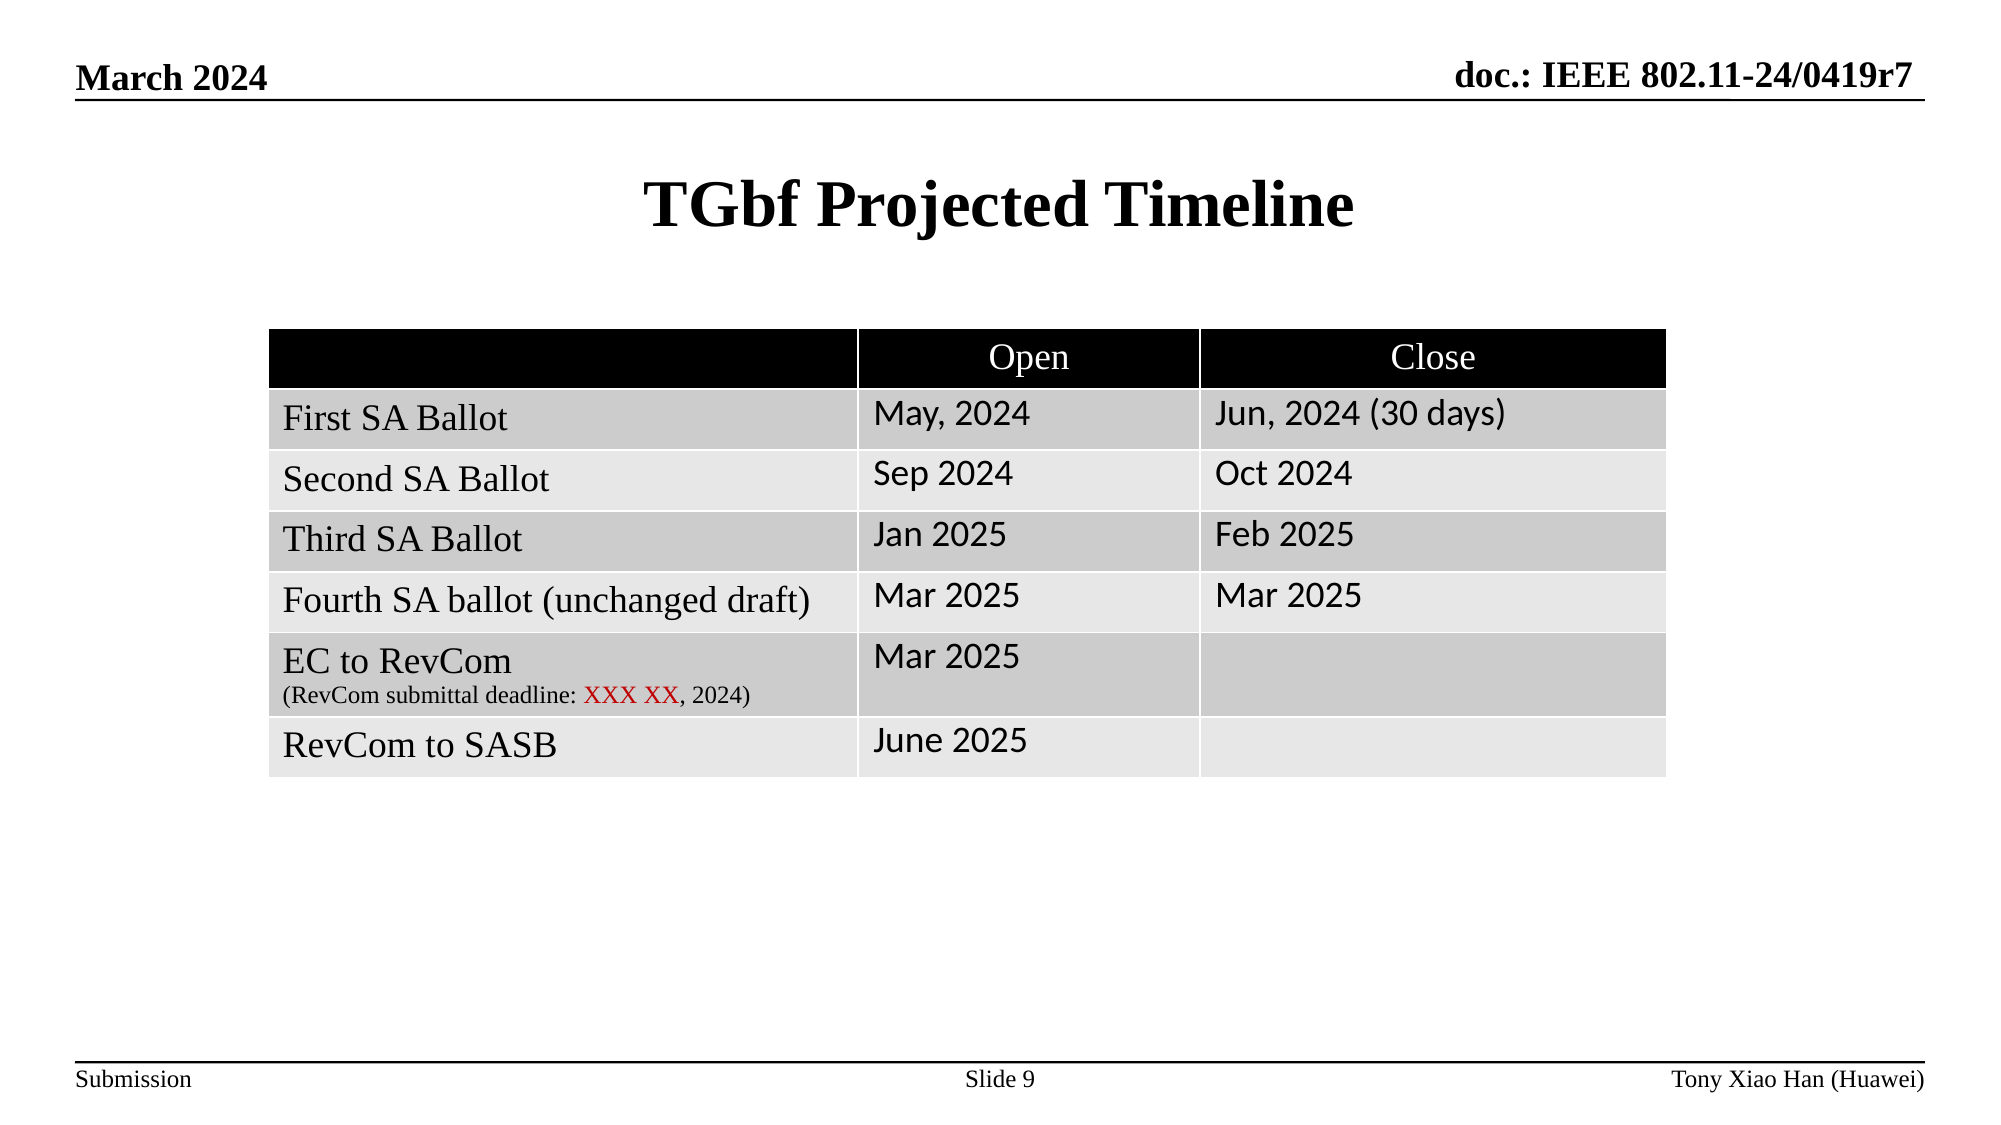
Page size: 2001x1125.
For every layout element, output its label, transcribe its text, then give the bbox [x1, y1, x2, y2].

table_cell Second SA Ballot [269, 451, 857, 510]
table_cell EC to RevCom (RevCom submittal deadline: XXX XX, 2024) [269, 633, 857, 716]
table_cell Third SA Ballot [269, 512, 857, 571]
table_header Open [859, 329, 1199, 388]
table_cell [1201, 633, 1666, 716]
table_cell Jan 2025 [859, 512, 1199, 571]
table_cell Jun, 2024 (30 days) [1201, 390, 1666, 449]
table_cell Sep 2024 [859, 451, 1199, 510]
table_header [269, 329, 857, 388]
table_cell Feb 2025 [1201, 512, 1666, 571]
table_cell Mar 2025 [1201, 573, 1666, 632]
table_cell May, 2024 [859, 390, 1199, 449]
title TGbf Projected Timeline [75, 112, 1925, 288]
table_cell Mar 2025 [859, 633, 1199, 716]
table_cell Oct 2024 [1201, 451, 1666, 510]
table_cell First SA Ballot [269, 390, 857, 449]
table_cell Fourth SA ballot (unchanged draft) [269, 573, 857, 632]
table_header Close [1201, 329, 1666, 388]
table_cell Mar 2025 [859, 573, 1199, 632]
table_cell [1201, 718, 1666, 777]
table_cell RevCom to SASB [269, 718, 857, 777]
table_cell June 2025 [859, 718, 1199, 777]
